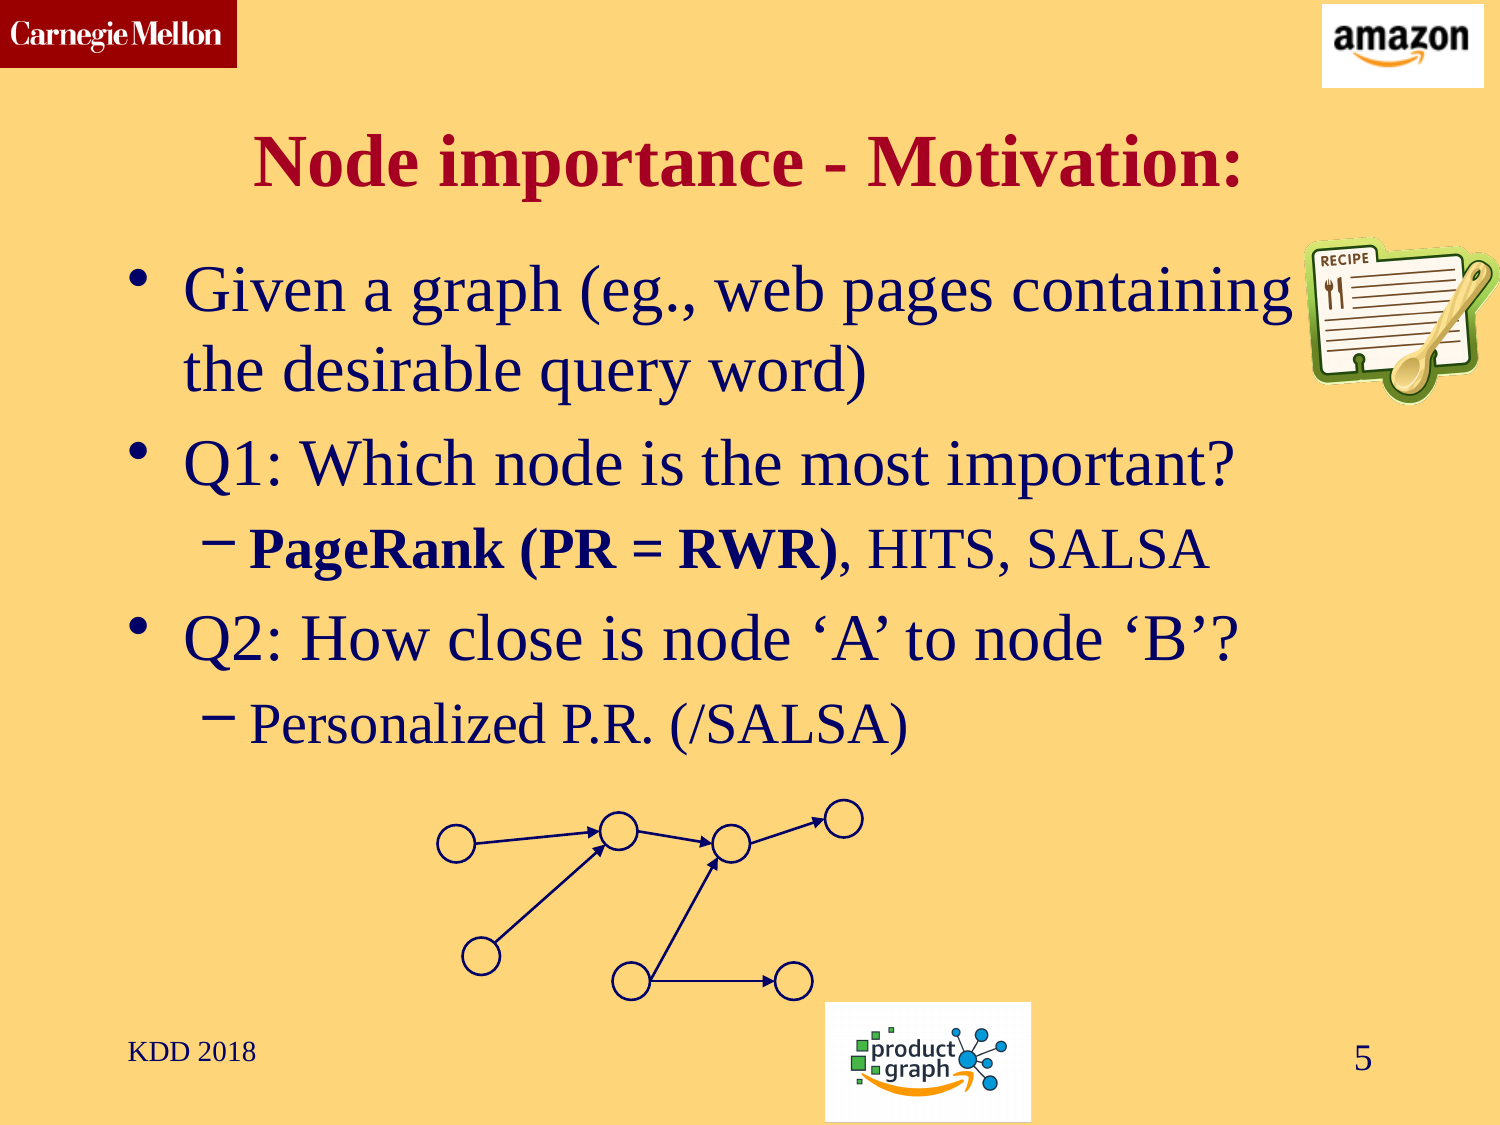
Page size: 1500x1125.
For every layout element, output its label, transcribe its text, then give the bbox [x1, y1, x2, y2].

text_box [462, 937, 501, 976]
list Given a graph (eg., web pages containing the desirable query word) Q1: Which node is the most important? PageRank (PR = RWR), HITS, SALSA Q2: How close is node ‘A’ to node ‘B’? Personalized P.R. (/SALSA) [112, 237, 1388, 1001]
slide_number 5 [1074, 1024, 1388, 1101]
text_box [612, 962, 649, 1000]
text_box [775, 962, 813, 1000]
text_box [476, 830, 599, 844]
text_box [494, 845, 606, 942]
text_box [651, 858, 719, 980]
picture [1303, 237, 1500, 405]
text_box [713, 825, 749, 863]
slide_number KDD 2018 [112, 1024, 426, 1101]
text_box [650, 982, 762, 990]
title Node importance - Motivation: [112, 99, 1388, 213]
text_box [437, 825, 474, 863]
picture [0, 0, 237, 68]
text_box [600, 812, 638, 850]
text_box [750, 818, 824, 844]
text_box [825, 800, 863, 838]
picture [1322, 4, 1484, 88]
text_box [638, 830, 712, 844]
